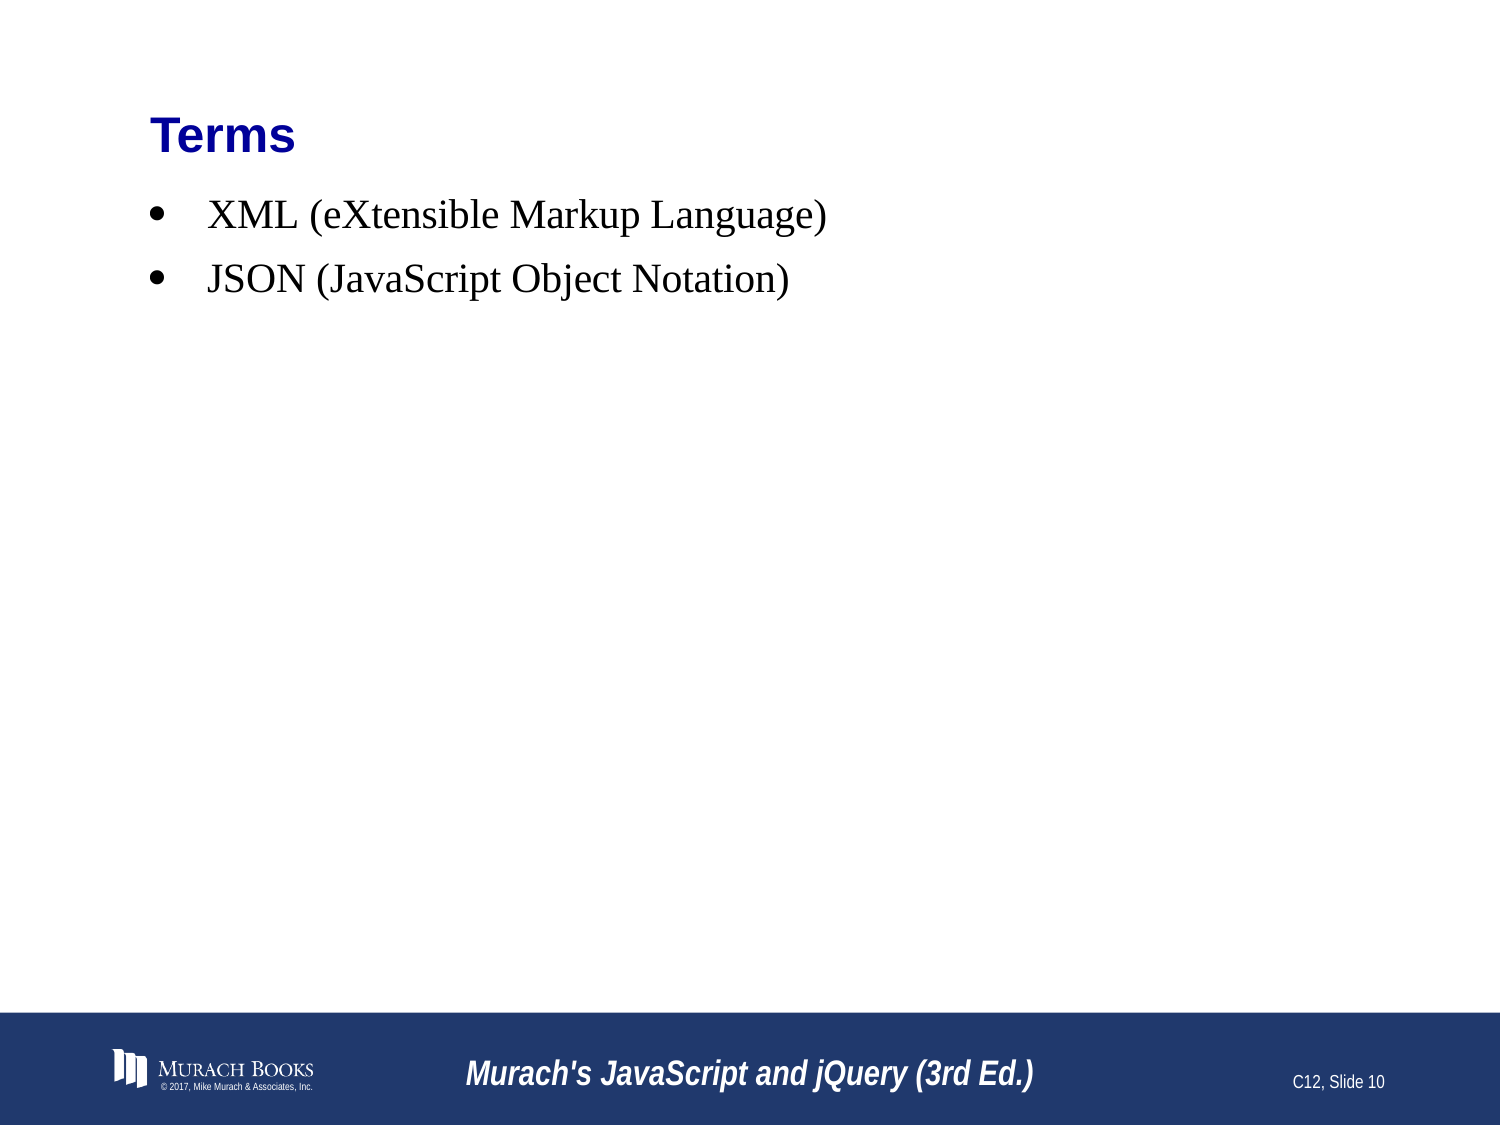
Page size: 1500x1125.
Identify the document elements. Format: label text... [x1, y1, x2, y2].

slide_number Murach's JavaScript and jQuery (3rd Ed.) [463, 1025, 1050, 1100]
title Terms [150, 102, 1350, 164]
footer © 2017, Mike Murach & Associates, Inc. [12, 1025, 463, 1100]
slide_number C12, Slide 10 [1087, 1025, 1400, 1100]
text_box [149, 187, 1348, 315]
